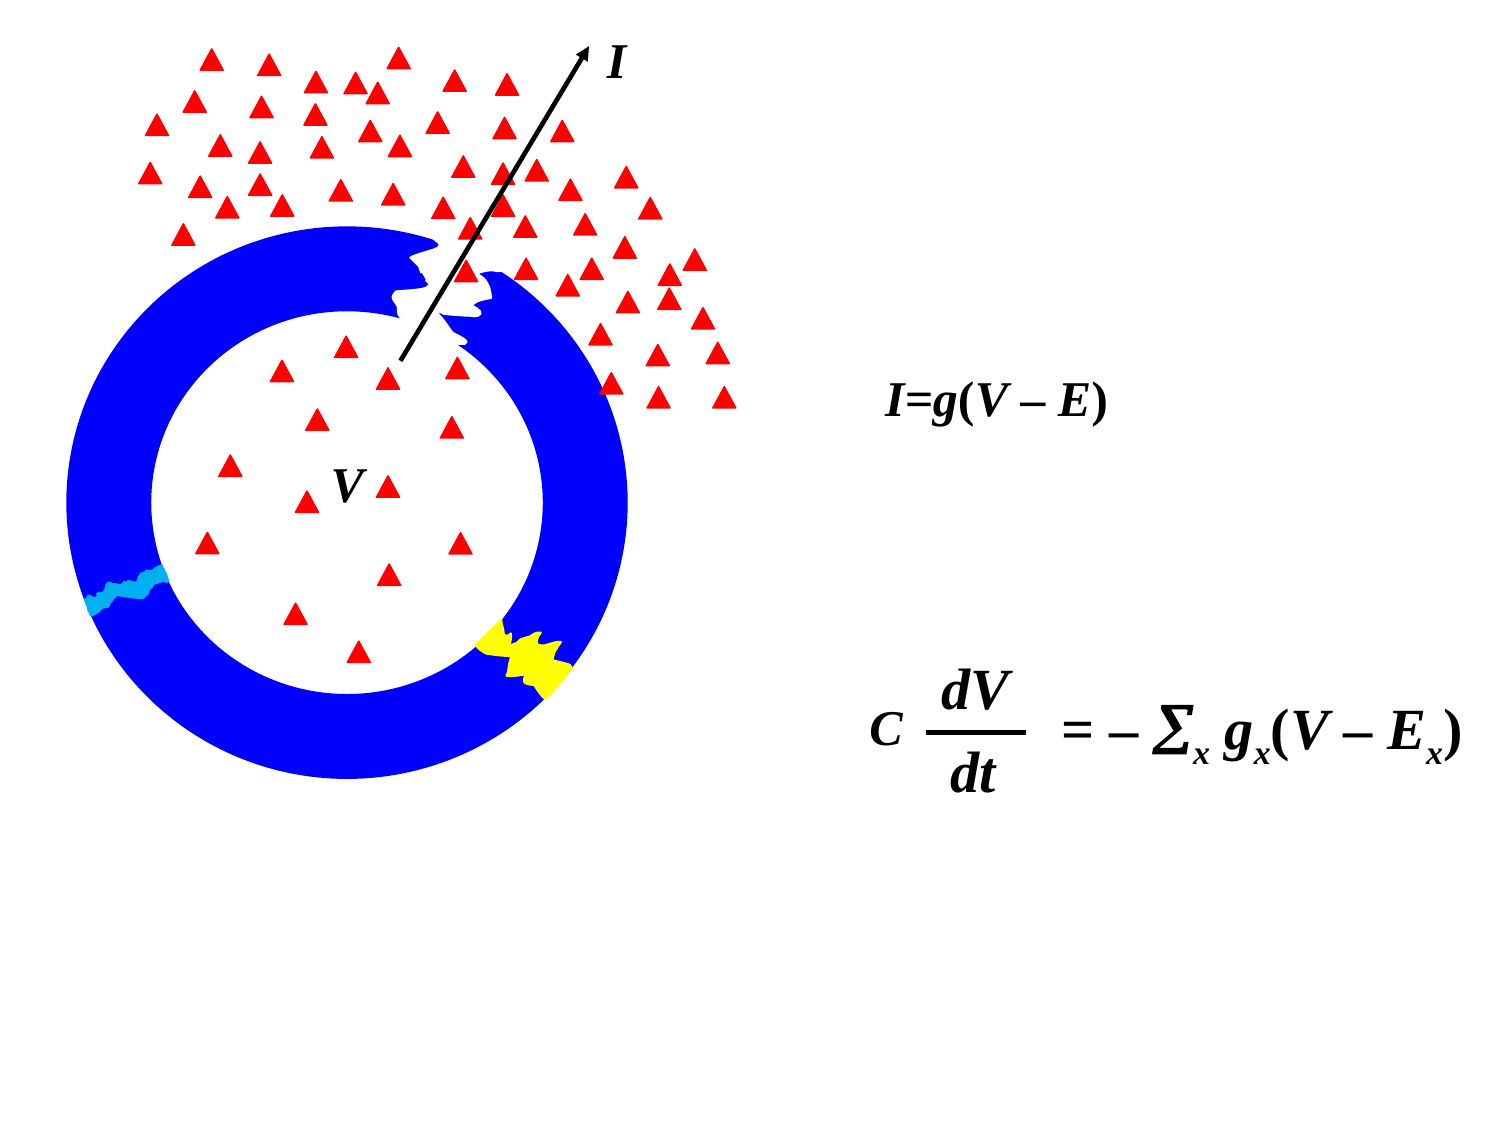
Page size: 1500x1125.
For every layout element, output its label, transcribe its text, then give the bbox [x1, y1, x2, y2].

text_box [440, 416, 464, 438]
text_box [366, 82, 390, 104]
text_box [257, 54, 281, 76]
text_box I=g(V – E) [870, 179, 1123, 495]
text_box [449, 532, 472, 554]
text_box [310, 136, 334, 158]
text_box [683, 248, 707, 271]
text_box [594, 323, 612, 345]
text_box [379, 475, 400, 498]
text_box dt [935, 726, 1011, 731]
text_box [358, 120, 382, 142]
text_box dt [935, 740, 1011, 811]
text_box [248, 174, 272, 196]
text_box [658, 264, 682, 286]
text_box [614, 166, 638, 188]
text_box [215, 196, 239, 218]
text_box [712, 386, 736, 408]
text_box [295, 491, 315, 513]
text_box [84, 565, 169, 616]
text_box [475, 618, 573, 699]
text_box [646, 344, 670, 366]
text_box [248, 141, 272, 164]
text_box V [315, 445, 379, 520]
text_box [706, 342, 730, 364]
text_box [599, 372, 623, 394]
text_box C [854, 688, 918, 764]
text_box [657, 288, 681, 310]
text_box [647, 386, 671, 408]
text_box [616, 291, 640, 313]
text_box [445, 369, 469, 379]
text_box [195, 532, 219, 554]
text_box [347, 641, 371, 663]
text_box [377, 564, 401, 586]
text_box = – x gx(V – Ex) [1046, 683, 1478, 779]
text_box [183, 90, 207, 113]
text_box [208, 134, 232, 157]
text_box [108, 268, 586, 737]
text_box [304, 71, 328, 93]
text_box [250, 96, 274, 118]
text_box [303, 103, 327, 126]
text_box [305, 409, 329, 431]
text_box [270, 360, 294, 382]
text_box [270, 194, 294, 217]
text_box [329, 179, 353, 201]
text_box [638, 197, 662, 219]
text_box [381, 183, 395, 205]
text_box [218, 455, 242, 477]
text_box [400, 45, 590, 362]
text_box [200, 48, 224, 71]
text_box [171, 223, 195, 246]
text_box [613, 236, 637, 259]
text_box [387, 54, 395, 69]
text_box [344, 72, 368, 94]
text_box [138, 162, 162, 184]
text_box dV [926, 643, 1024, 729]
text_box [334, 336, 358, 358]
text_box [594, 262, 604, 280]
text_box [284, 603, 308, 625]
text_box [376, 367, 400, 390]
text_box [388, 144, 395, 157]
text_box [145, 114, 169, 136]
text_box [691, 307, 715, 329]
text_box [188, 176, 212, 198]
text_box I [592, 21, 642, 97]
